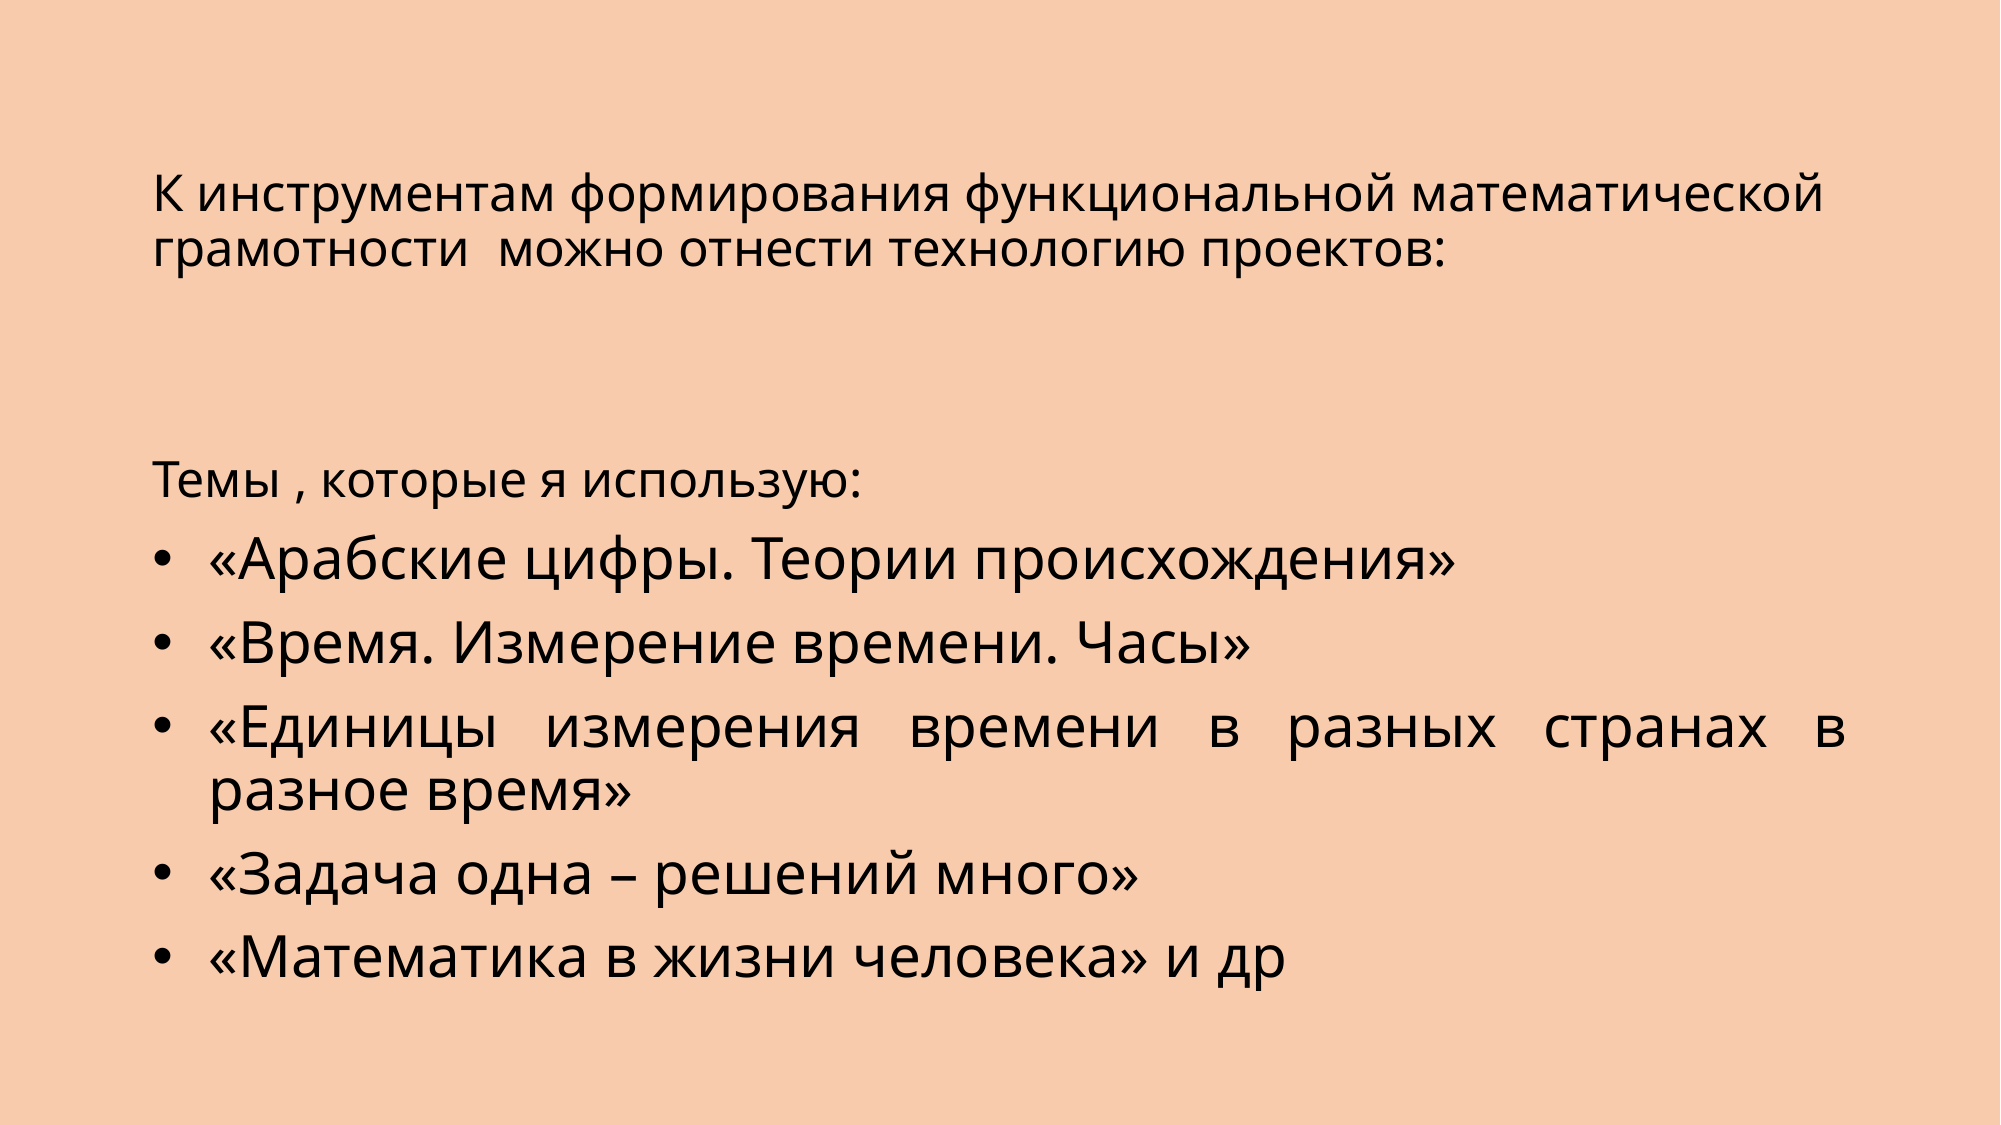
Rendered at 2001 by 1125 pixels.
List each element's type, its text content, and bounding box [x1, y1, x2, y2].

list Темы , которые я использую: «Арабские цифры. Теории происхождения» «Время. Измерение времени. Часы» «Единицы измерения времени в разных странах в разное время» «Задача одна – решений много» «Математика в жизни человека» и др [137, 366, 1863, 1014]
title К инструментам формирования функциональной математической грамотности можно отнести технологию проектов: [137, 76, 1863, 366]
